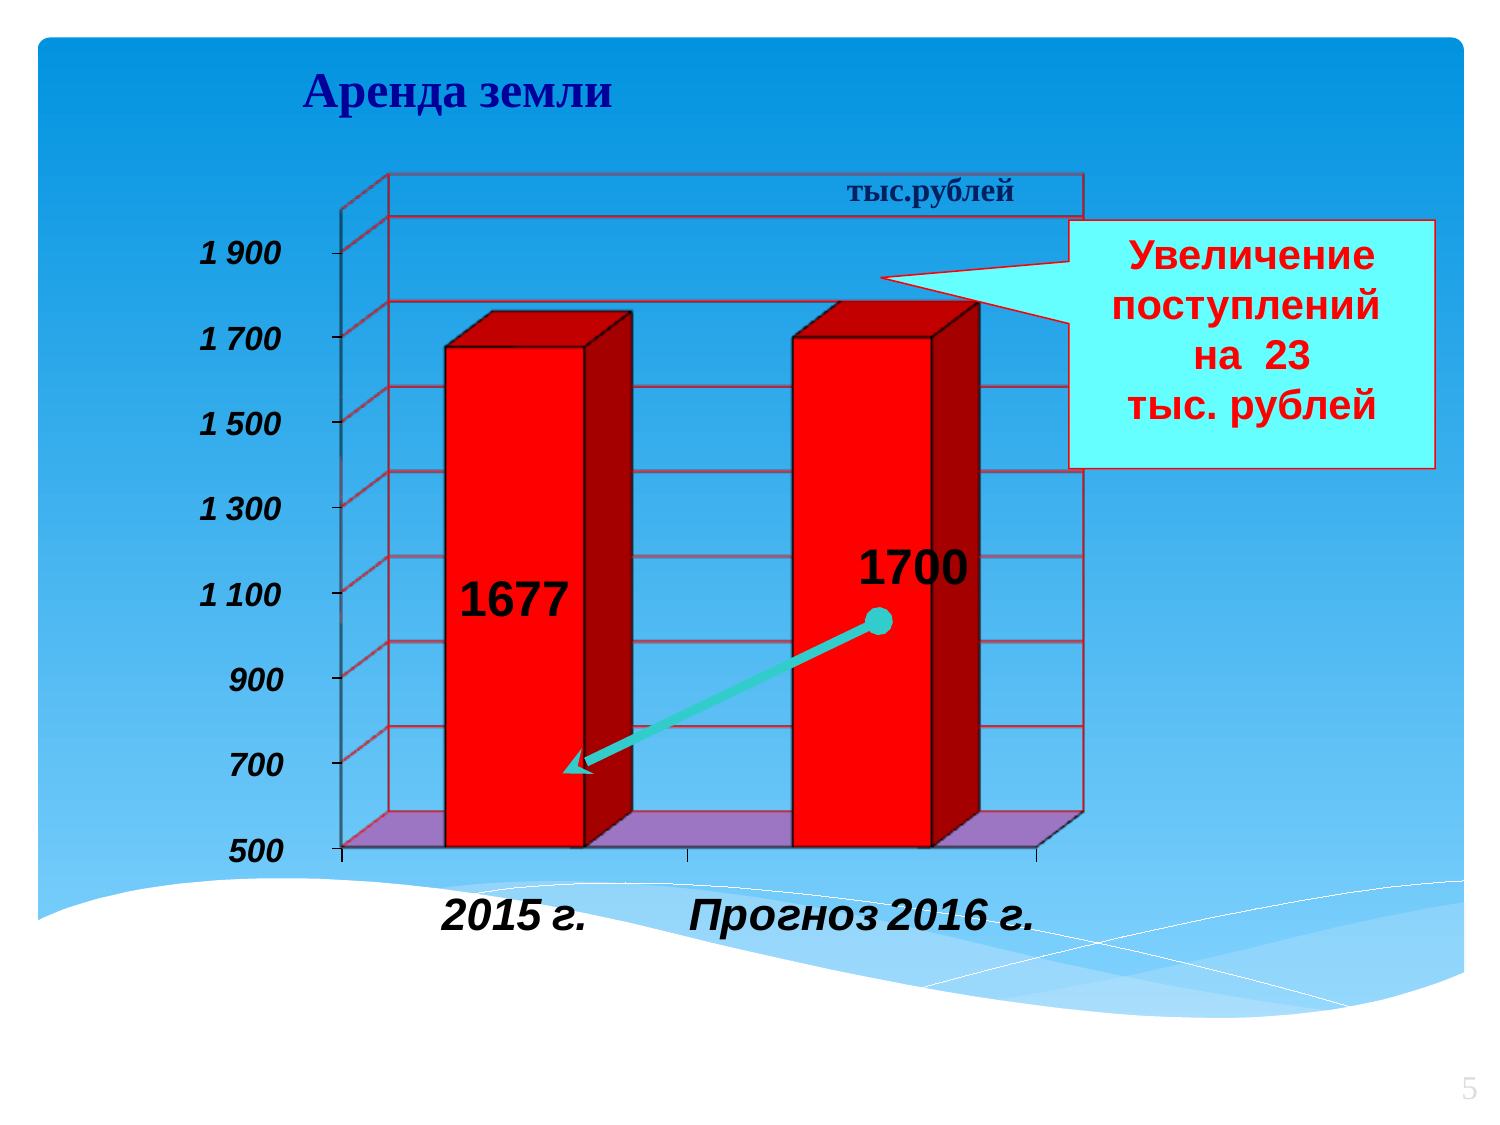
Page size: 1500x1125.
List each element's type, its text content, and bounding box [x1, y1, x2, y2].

title Аренда земли [0, 23, 821, 126]
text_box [58, 140, 1500, 994]
text_box 5 [1446, 1058, 1500, 1114]
